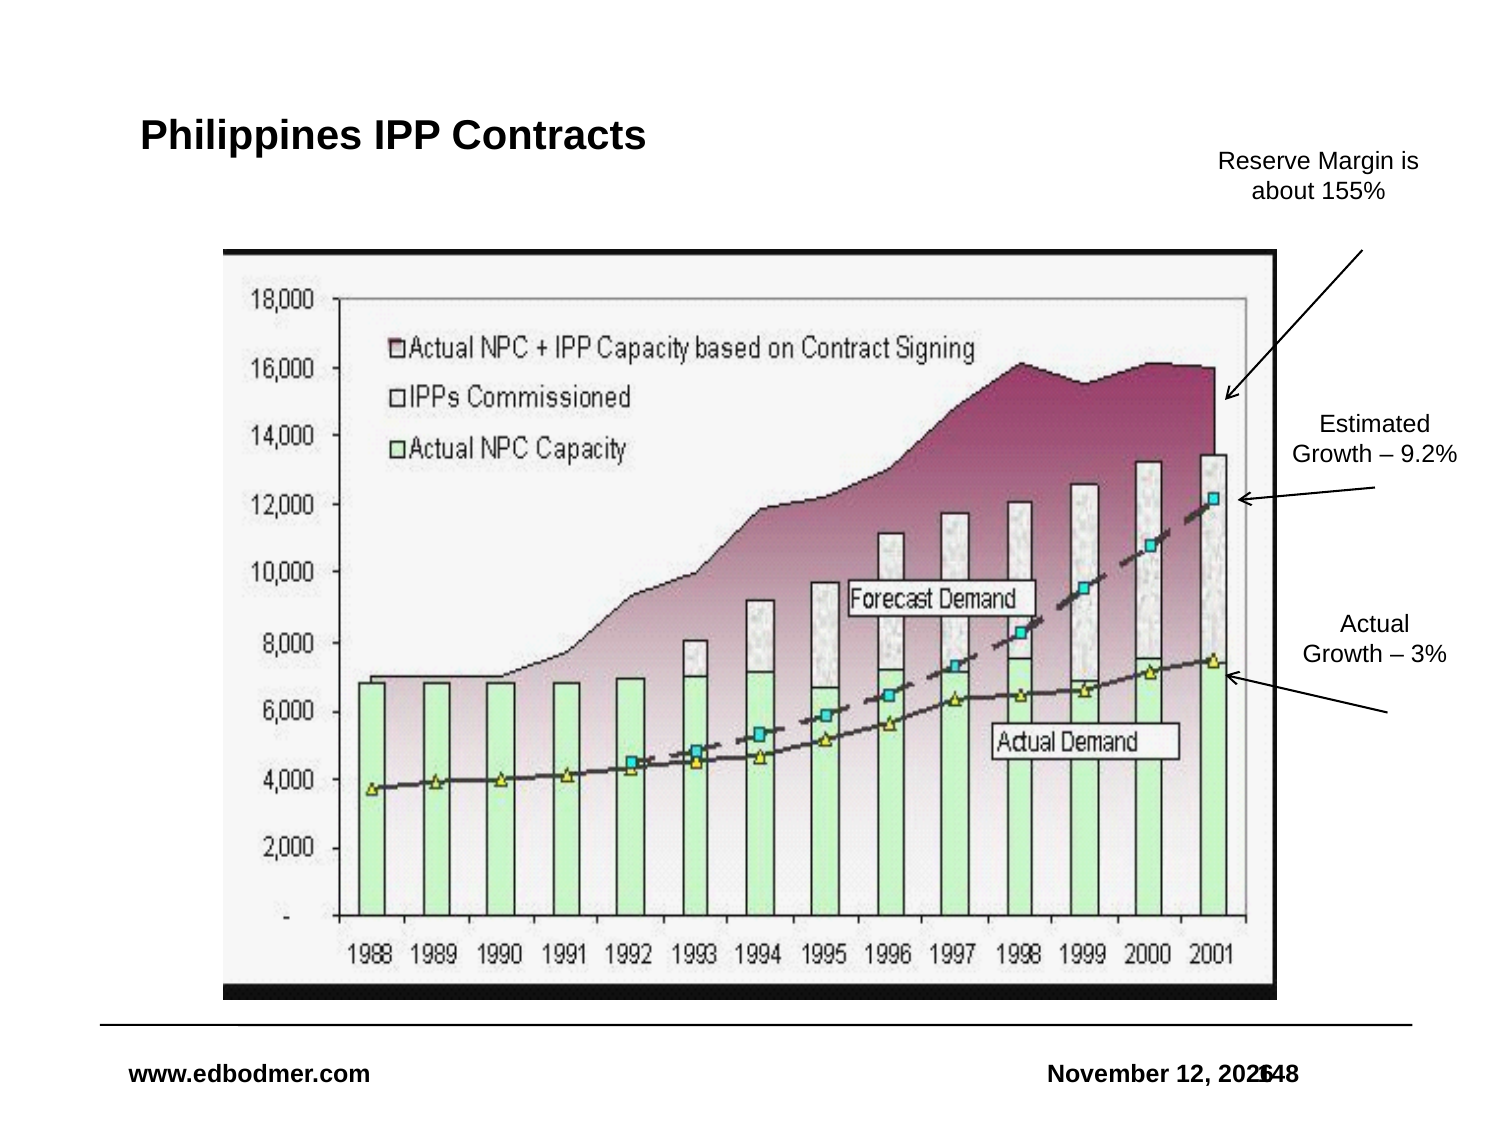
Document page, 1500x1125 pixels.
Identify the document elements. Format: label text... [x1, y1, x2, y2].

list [222, 249, 1277, 1001]
text_box Estimated Growth – 9.2% [1282, 399, 1475, 475]
text_box Actual Growth – 3% [1287, 599, 1463, 675]
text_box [1237, 487, 1376, 501]
title Philippines IPP Contracts [124, 99, 1288, 226]
text_box Reserve Margin is about 155% [1199, 137, 1438, 213]
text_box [1218, 255, 1369, 394]
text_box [1224, 674, 1388, 713]
